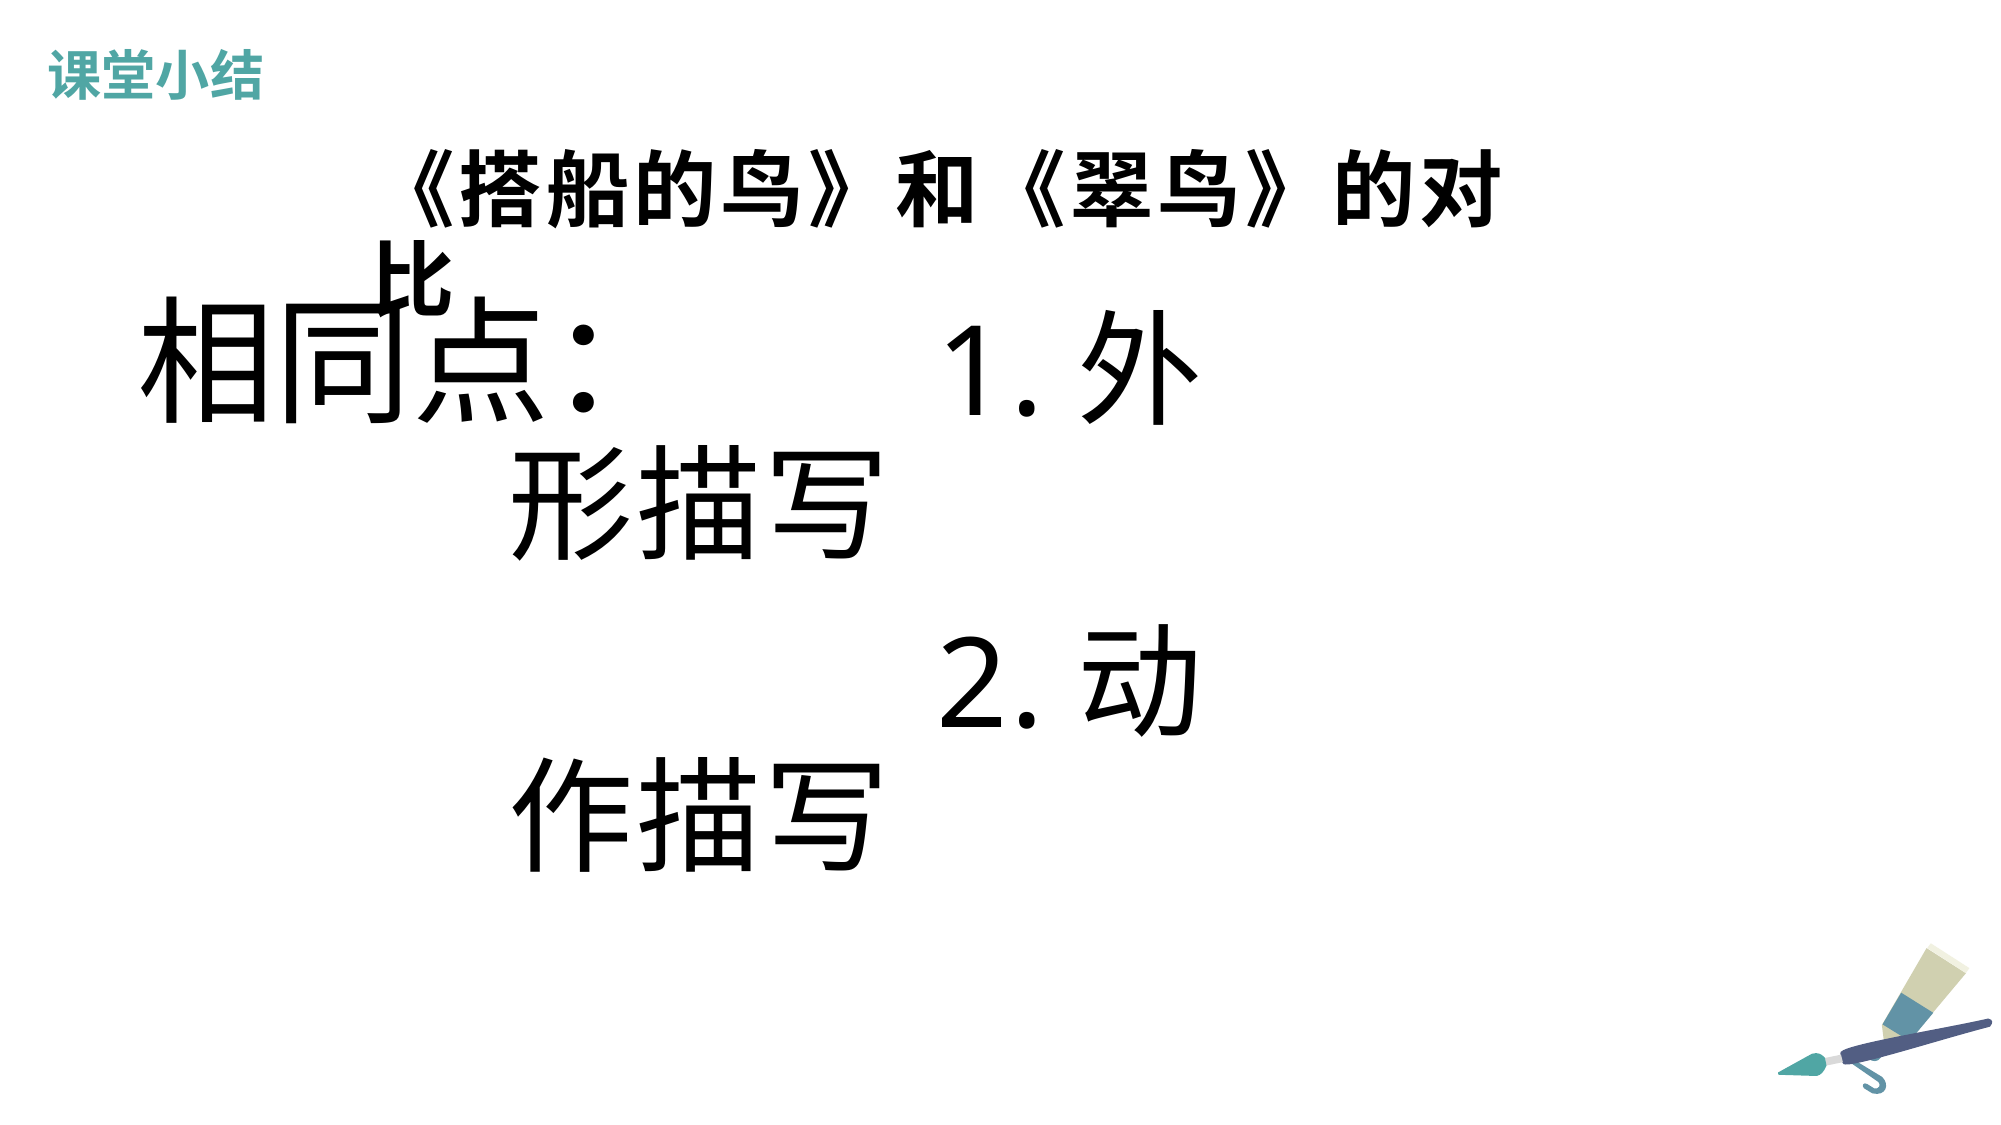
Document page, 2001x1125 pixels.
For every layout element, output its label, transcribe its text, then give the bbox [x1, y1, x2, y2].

title 《搭船的鸟》和《翠鸟》的对比 [356, 140, 1587, 286]
list 1.外形描写 2.动作描写 [493, 299, 1300, 550]
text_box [1811, 945, 1974, 1125]
text_box 相同点： [122, 267, 703, 447]
text_box 课堂小结 [32, 33, 347, 114]
